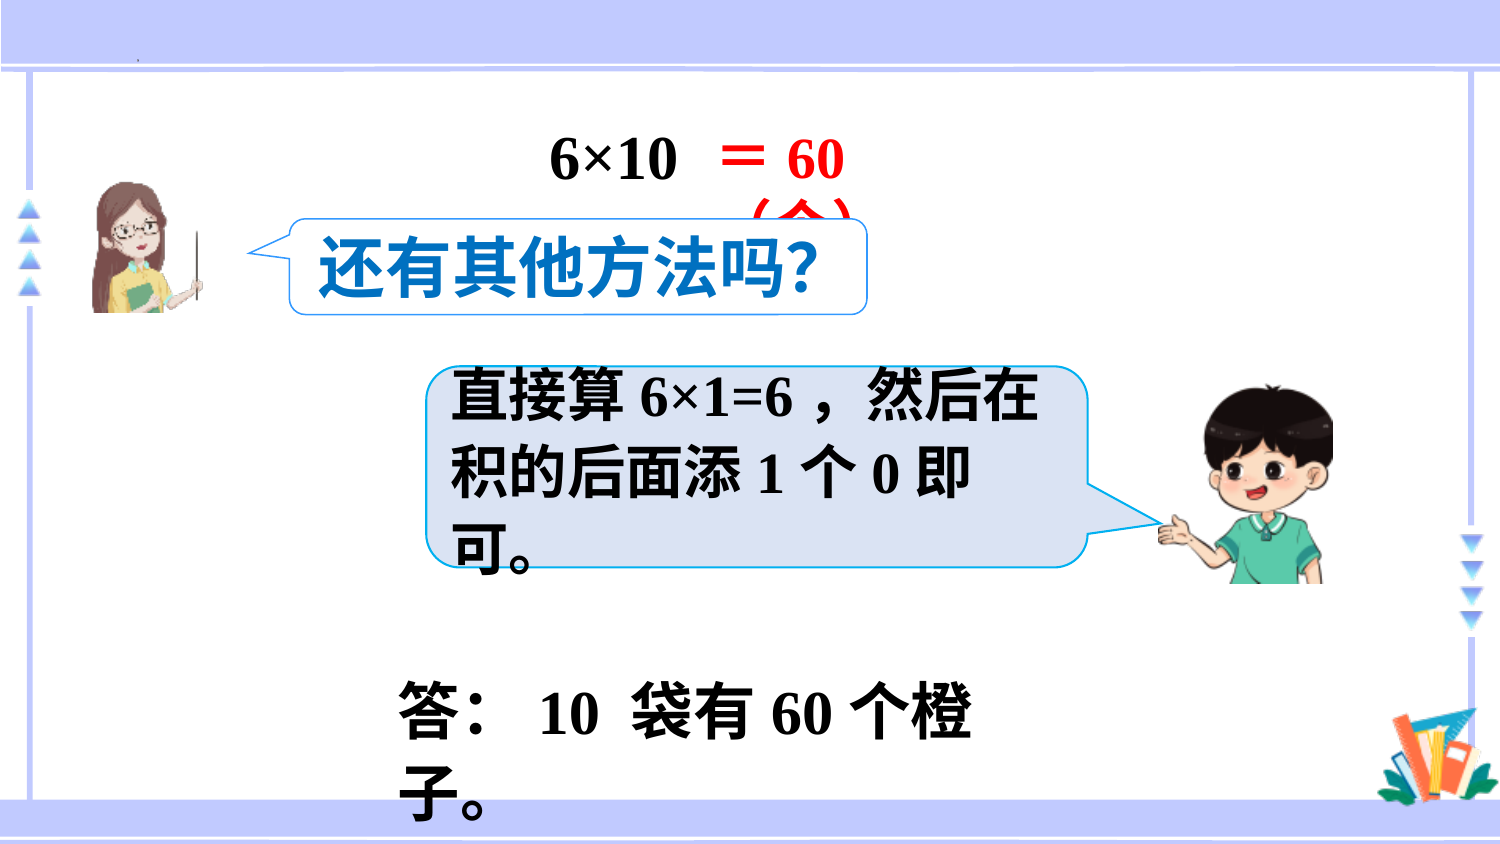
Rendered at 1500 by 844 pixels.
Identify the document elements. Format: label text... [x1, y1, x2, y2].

text_box 6×10 [534, 109, 758, 162]
text_box 答：10 袋有60个橙子。 [382, 656, 1067, 837]
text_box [69, 162, 1019, 315]
picture [14, 71, 48, 304]
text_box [426, 366, 1333, 584]
picture [1376, 527, 1500, 808]
text_box ＝60（个） [699, 113, 1038, 268]
